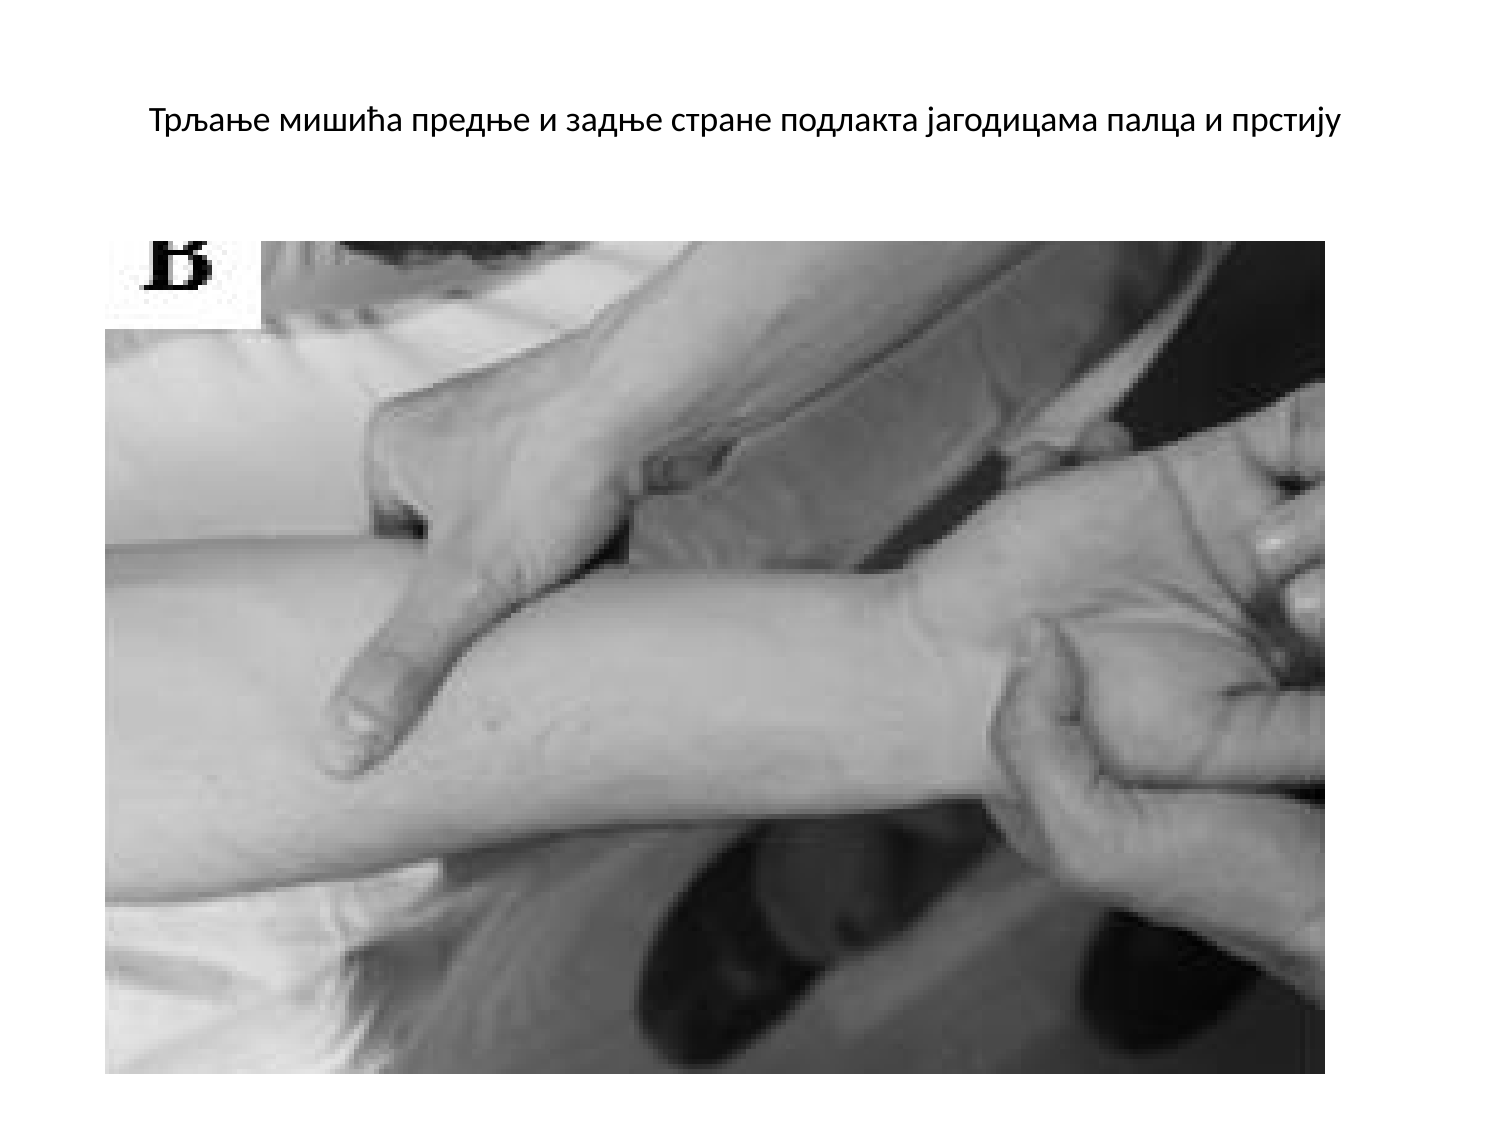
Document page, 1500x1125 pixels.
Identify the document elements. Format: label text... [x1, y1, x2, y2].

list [105, 241, 1325, 1074]
title Трљање мишића предње и задње стране подлакта јагодицама палца и прстију [75, 45, 1425, 233]
